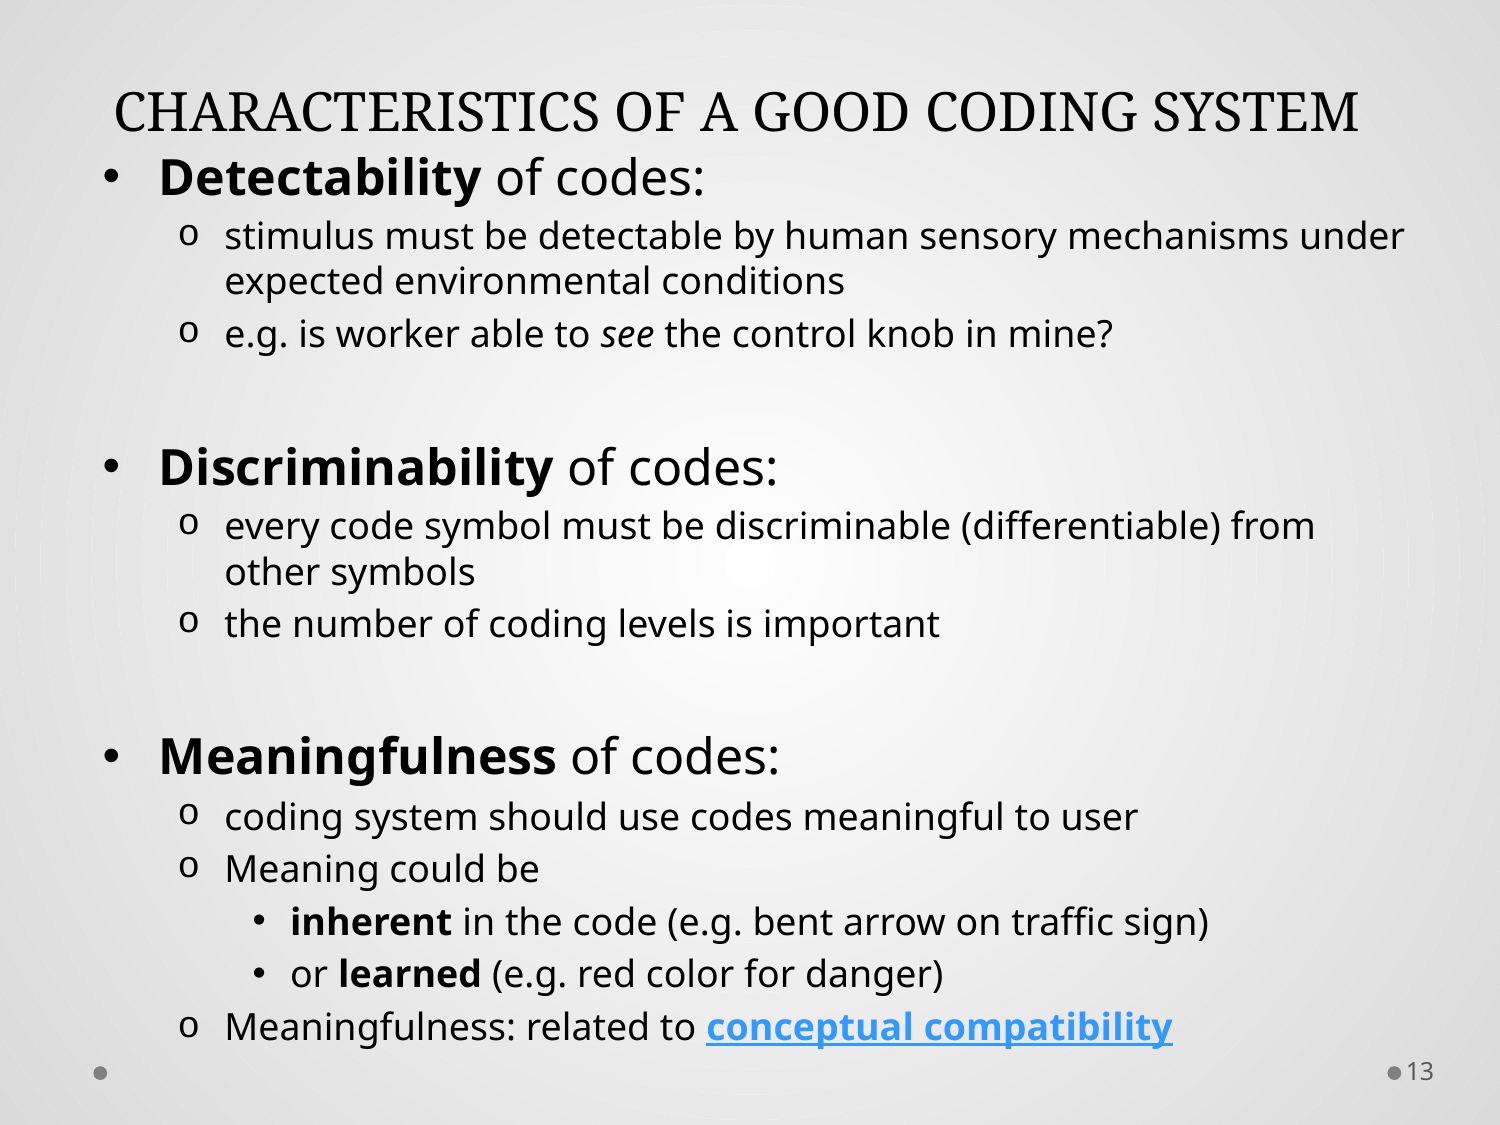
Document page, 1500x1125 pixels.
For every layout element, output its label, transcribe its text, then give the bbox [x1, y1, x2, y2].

title CHARACTERISTICS OF A GOOD CODING SYSTEM [62, 50, 1413, 150]
list Detectability of codes: stimulus must be detectable by human sensory mechanisms under expected environmental conditions e.g. is worker able to see the control knob in mine? Discriminability of codes: every code symbol must be discriminable (differentiable) from other symbols the number of coding levels is important Meaningfulness of codes: coding system should use codes meaningful to user Meaning could be inherent in the code (e.g. bent arrow on traffic sign) or learned (e.g. red color for danger) Meaningfulness: related to conceptual compatibility [87, 137, 1438, 1100]
slide_number 13 [1401, 1042, 1494, 1103]
